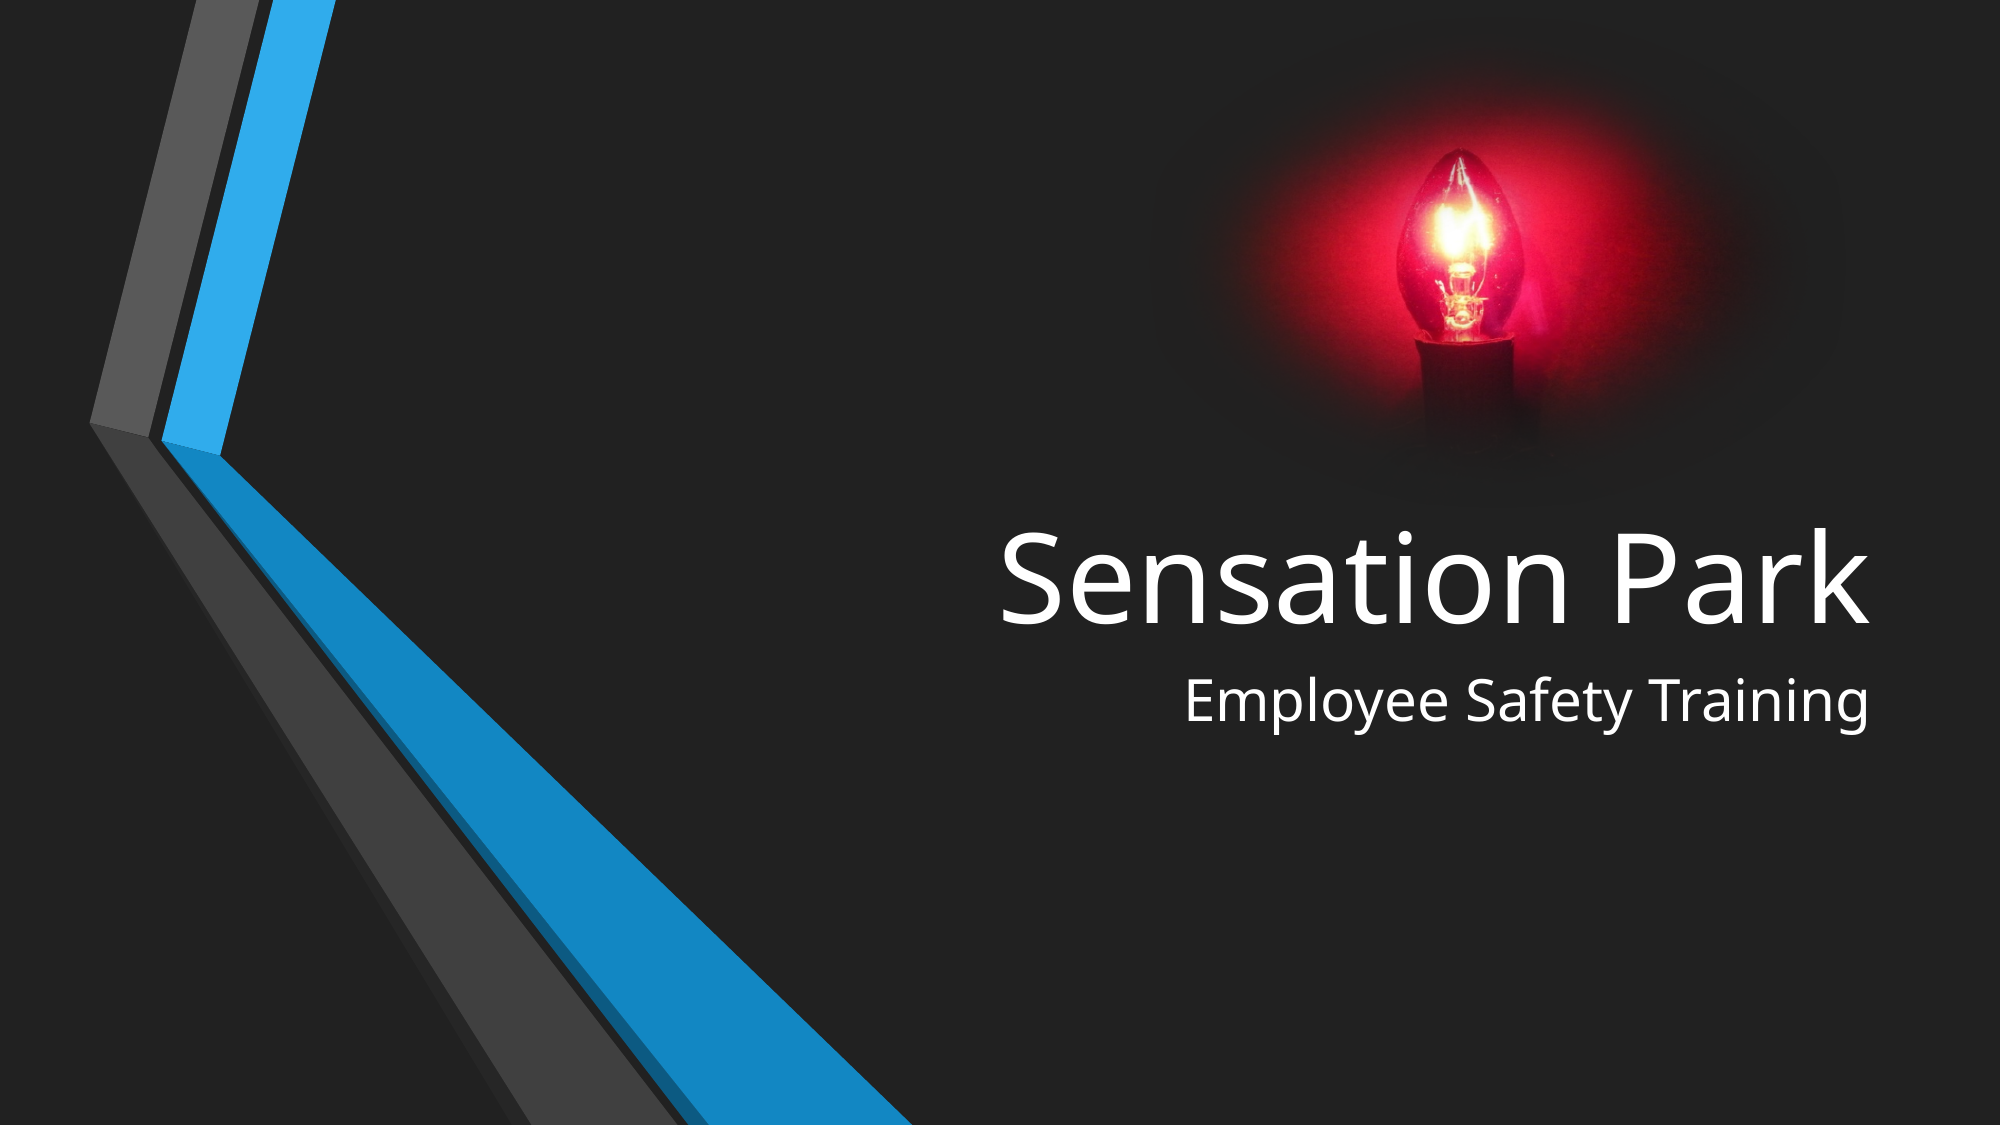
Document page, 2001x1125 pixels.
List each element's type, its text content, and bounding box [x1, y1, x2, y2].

subtitle Employee Safety Training [740, 655, 1887, 884]
picture [1106, 0, 1888, 526]
title Sensation Park [480, 226, 1887, 656]
